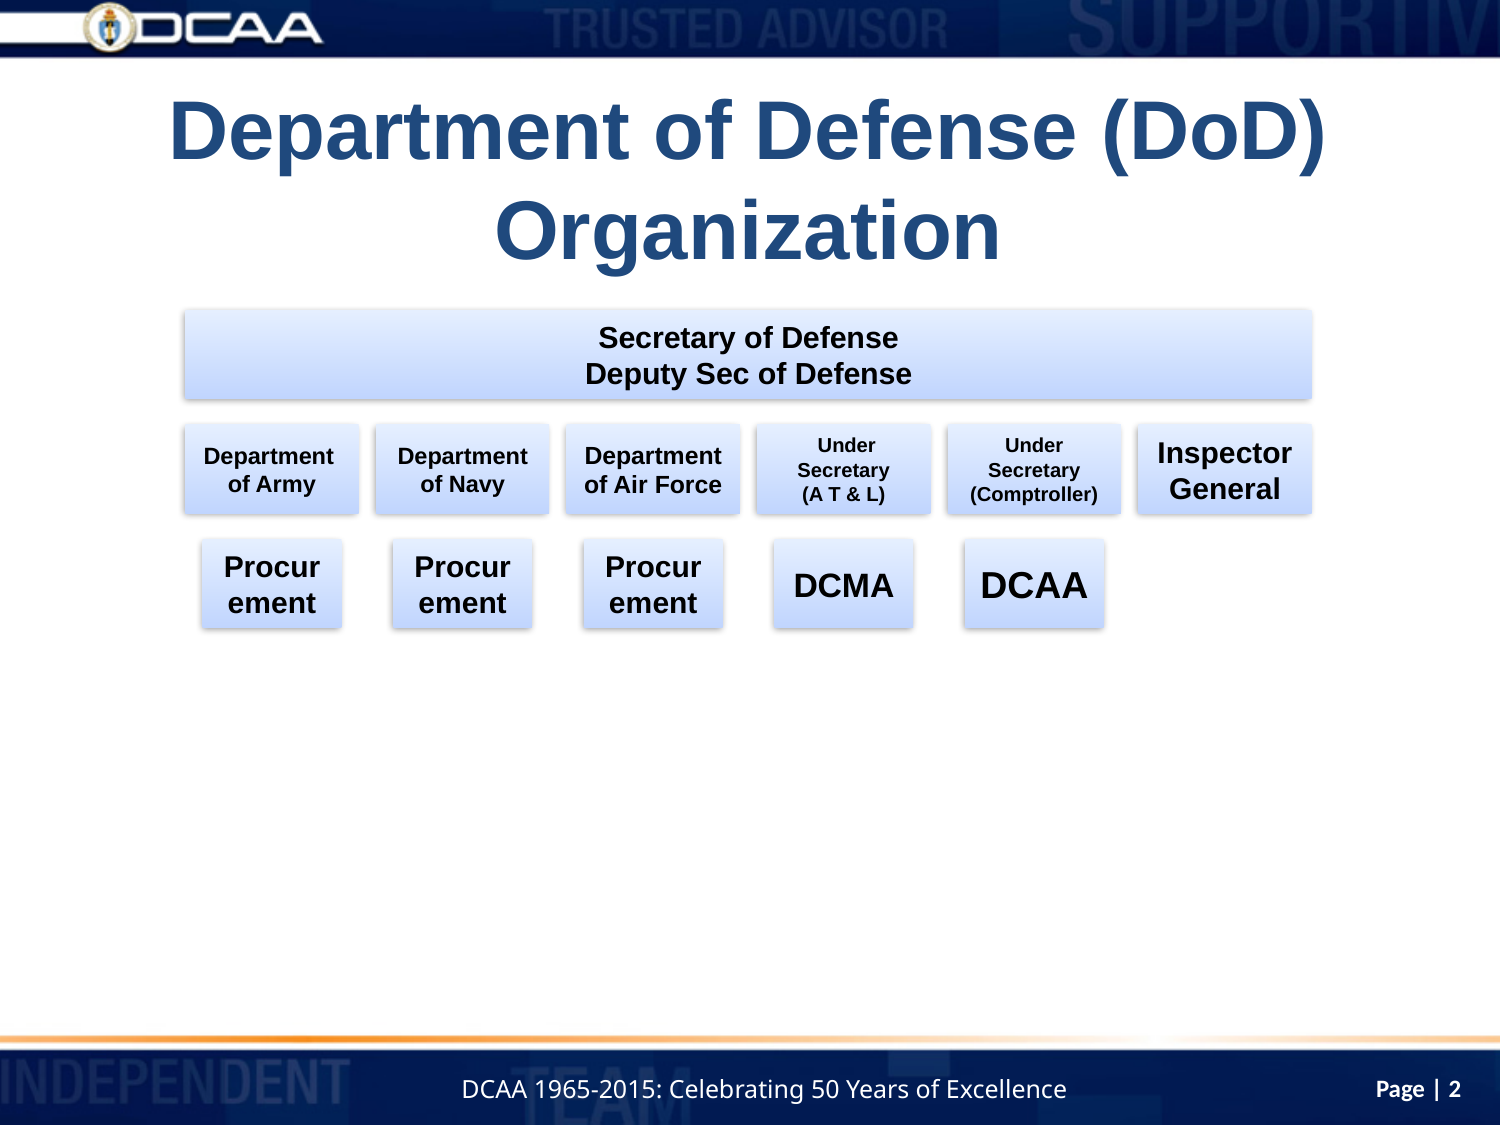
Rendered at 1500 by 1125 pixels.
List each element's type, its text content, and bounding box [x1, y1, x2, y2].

text_box DCAA 1965-2015: Celebrating 50 Years of Excellence [446, 1066, 1083, 1112]
slide_number Page | 2 [1234, 1065, 1477, 1111]
title Department of Defense (DoD) Organization [44, 68, 1453, 276]
picture [0, 0, 1500, 1125]
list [44, 309, 1453, 858]
